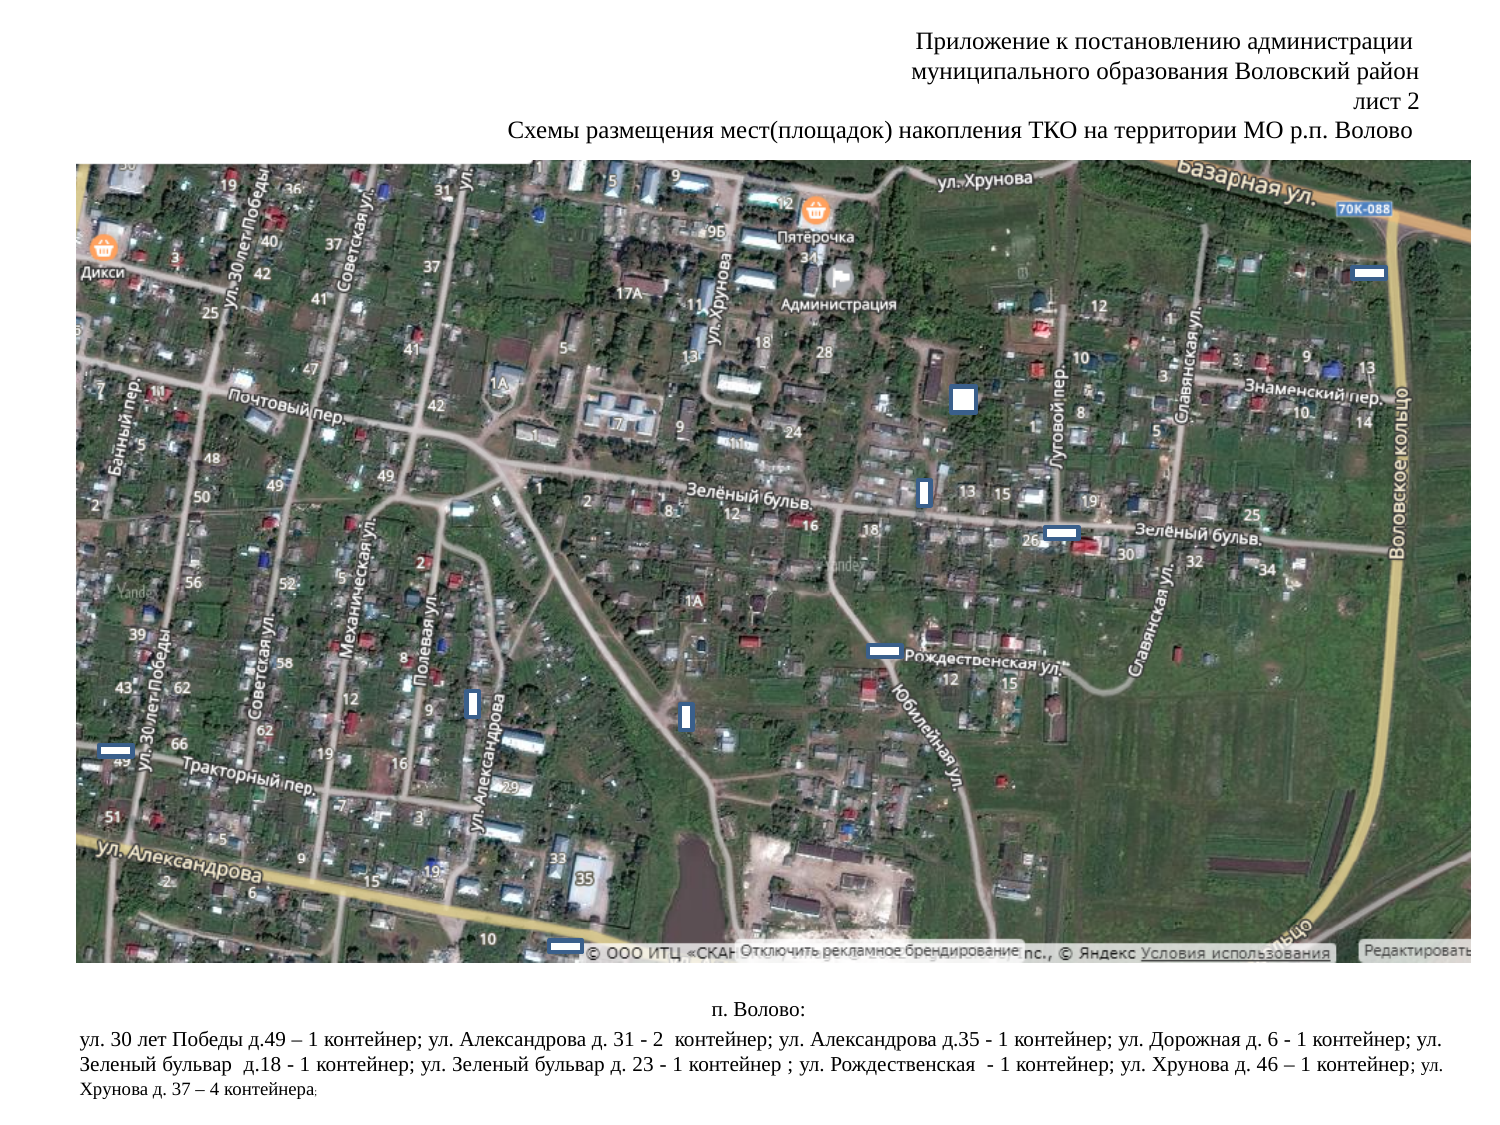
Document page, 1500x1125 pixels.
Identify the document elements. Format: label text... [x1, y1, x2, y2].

picture [76, 160, 1471, 963]
title Приложение к постановлению администрации муниципального образования Воловский район лист 2 Схемы размещения мест(площадок) накопления ТКО на территории МО р.п. Волово [100, 66, 1436, 102]
subtitle п. Волово: ул. 30 лет Победы д.49 – 1 контейнер; ул. Александрова д. 31 - 2 контейнер; ул. Александрова д.35 - 1 контейнер; ул. Дорожная д. 6 - 1 контейнер; ул. Зеленый бульвар д.18 - 1 контейнер; ул. Зеленый бульвар д. 23 - 1 контейнер ; ул. Рождественская - 1 контейнер; ул. Хрунова д. 46 – 1 контейнер; ул. Хрунова д. 37 – 4 контейнера; [64, 987, 1459, 1108]
